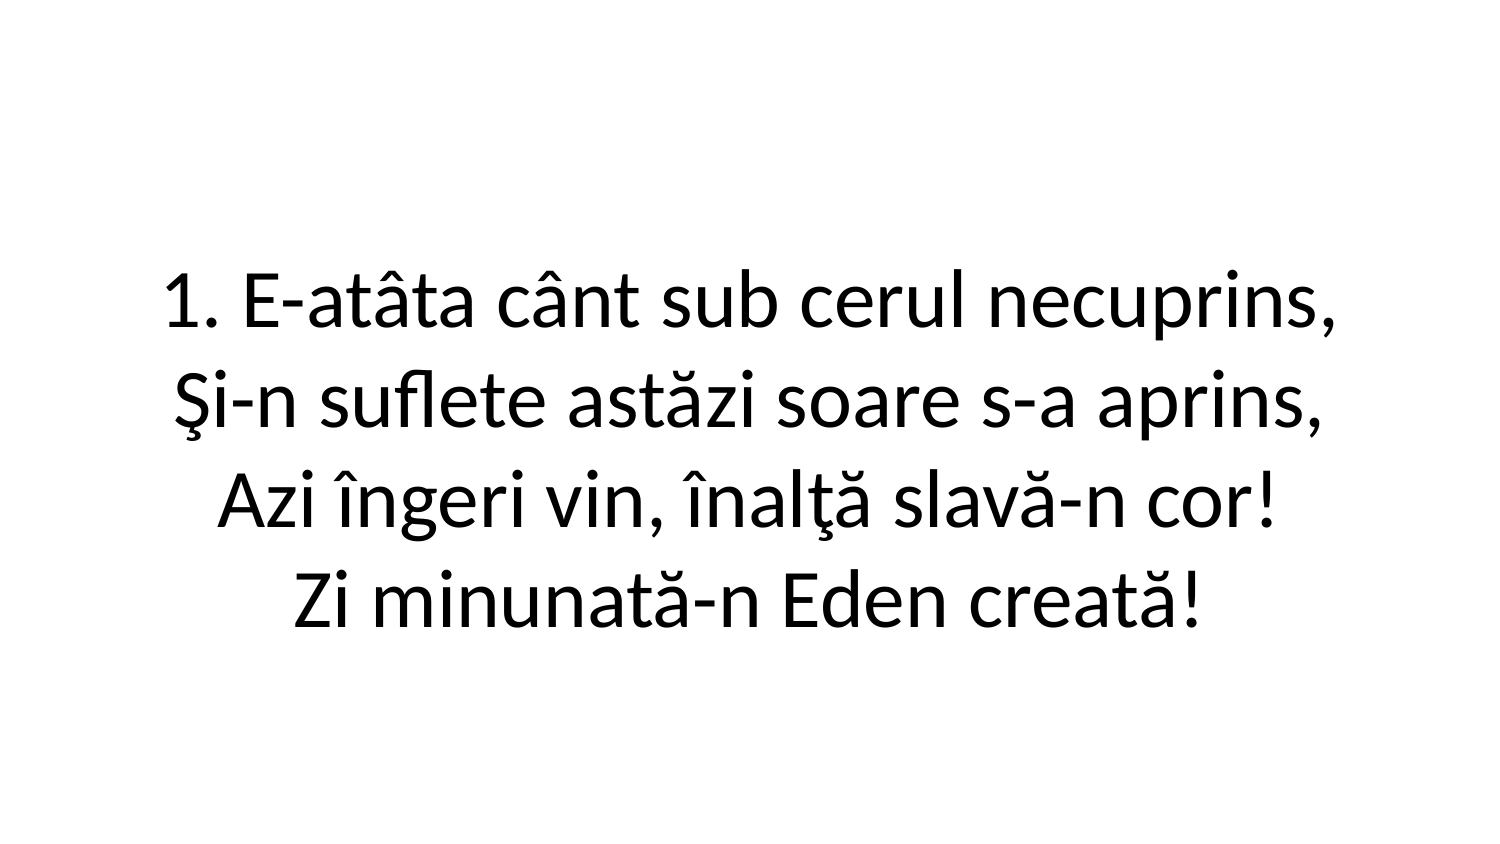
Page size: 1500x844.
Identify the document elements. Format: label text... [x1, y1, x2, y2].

text_box 1. E-atâta cânt sub cerul necuprins, Şi-n suflete astăzi soare s-a aprins, Azi îngeri vin, înalţă slavă-n cor! Zi minunată-n Eden creată! [144, 192, 1355, 652]
